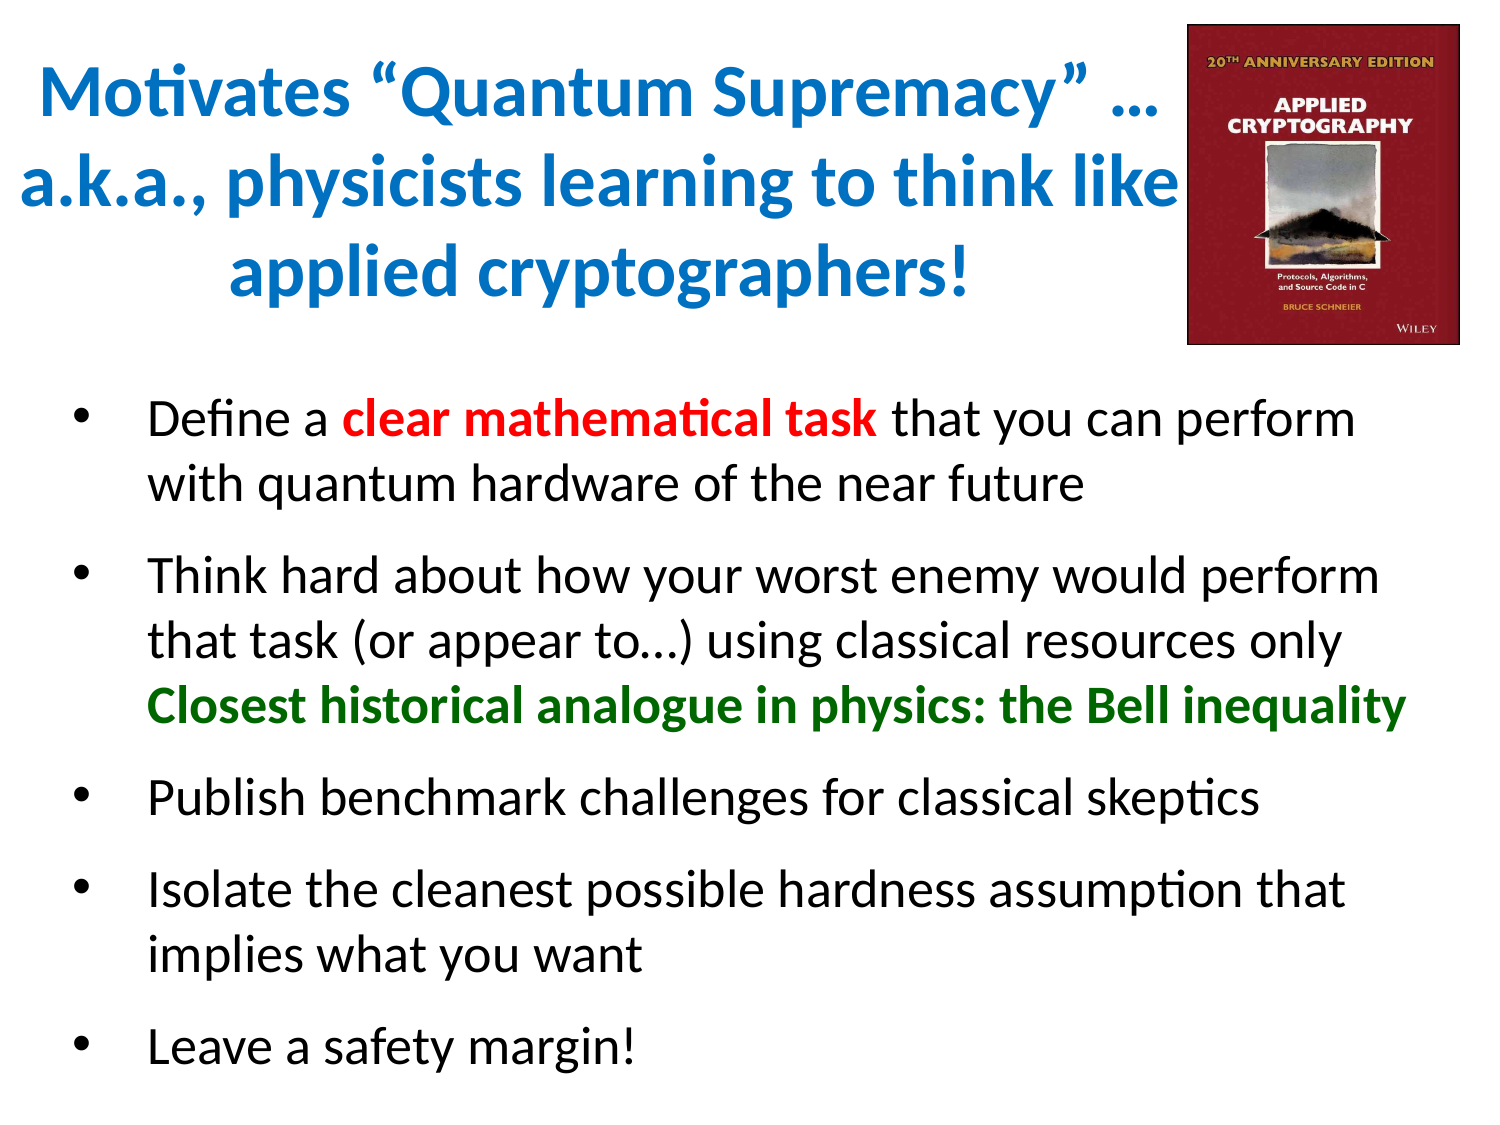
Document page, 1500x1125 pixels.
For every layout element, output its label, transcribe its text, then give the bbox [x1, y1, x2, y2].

text_box Motivates “Quantum Supremacy” … a.k.a., physicists learning to think like applied cryptographers! [5, 33, 1182, 319]
picture [1187, 24, 1460, 346]
text_box Define a clear mathematical task that you can perform with quantum hardware of the near future Think hard about how your worst enemy would perform that task (or appear to…) using classical resources only Closest historical analogue in physics: the Bell inequality Publish benchmark challenges for classical skeptics Isolate the cleanest possible hardness assumption that implies what you want Leave a safety margin! [57, 374, 1460, 1083]
